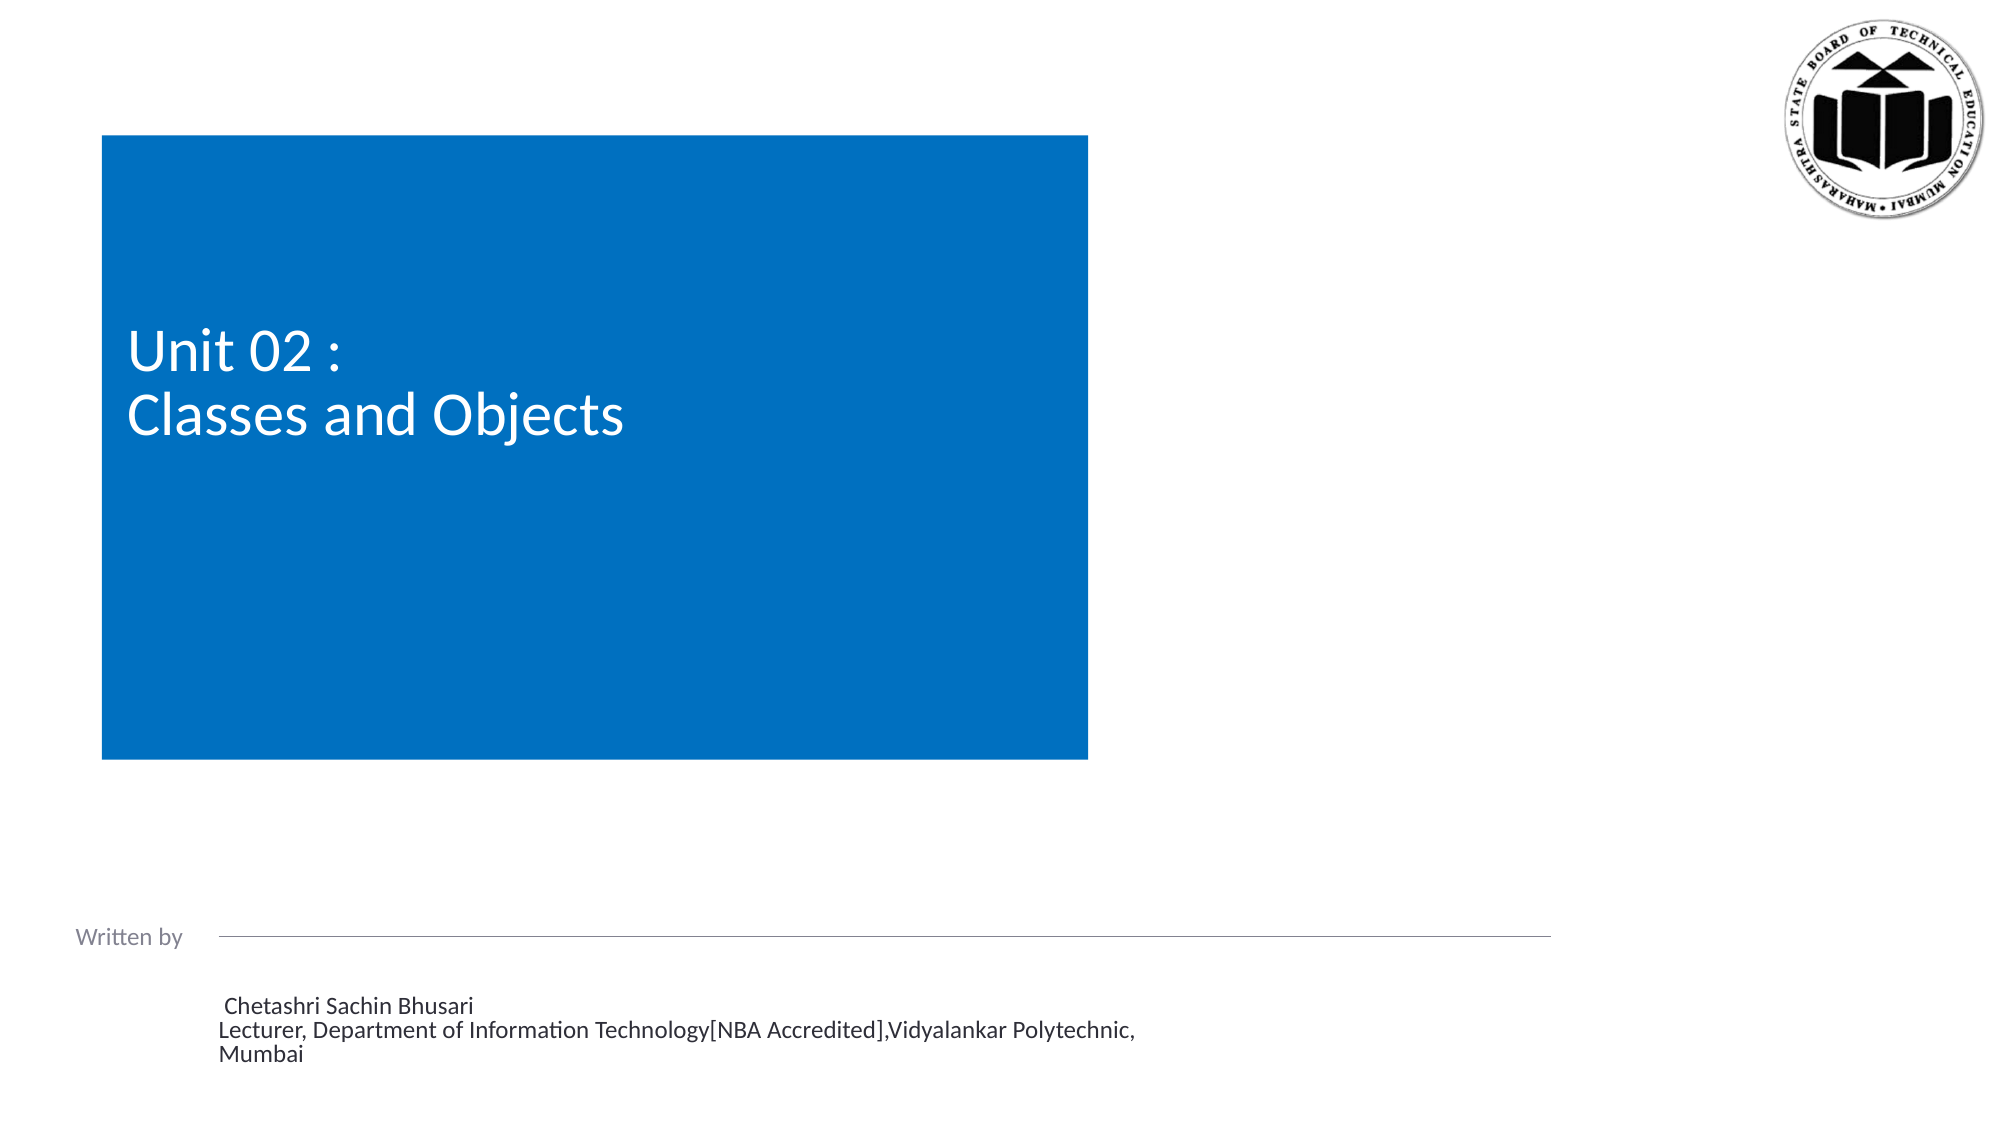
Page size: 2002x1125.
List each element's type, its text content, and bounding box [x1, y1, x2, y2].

picture [1764, 0, 2001, 237]
list Lecturer, Department of Information Technology[NBA Accredited],Vidyalankar Polytechnic, Mumbai [218, 1019, 1226, 1050]
title Unit 02 : Classes and Objects [127, 320, 838, 482]
text_box Chetashri Sachin Bhusari [218, 993, 649, 1020]
